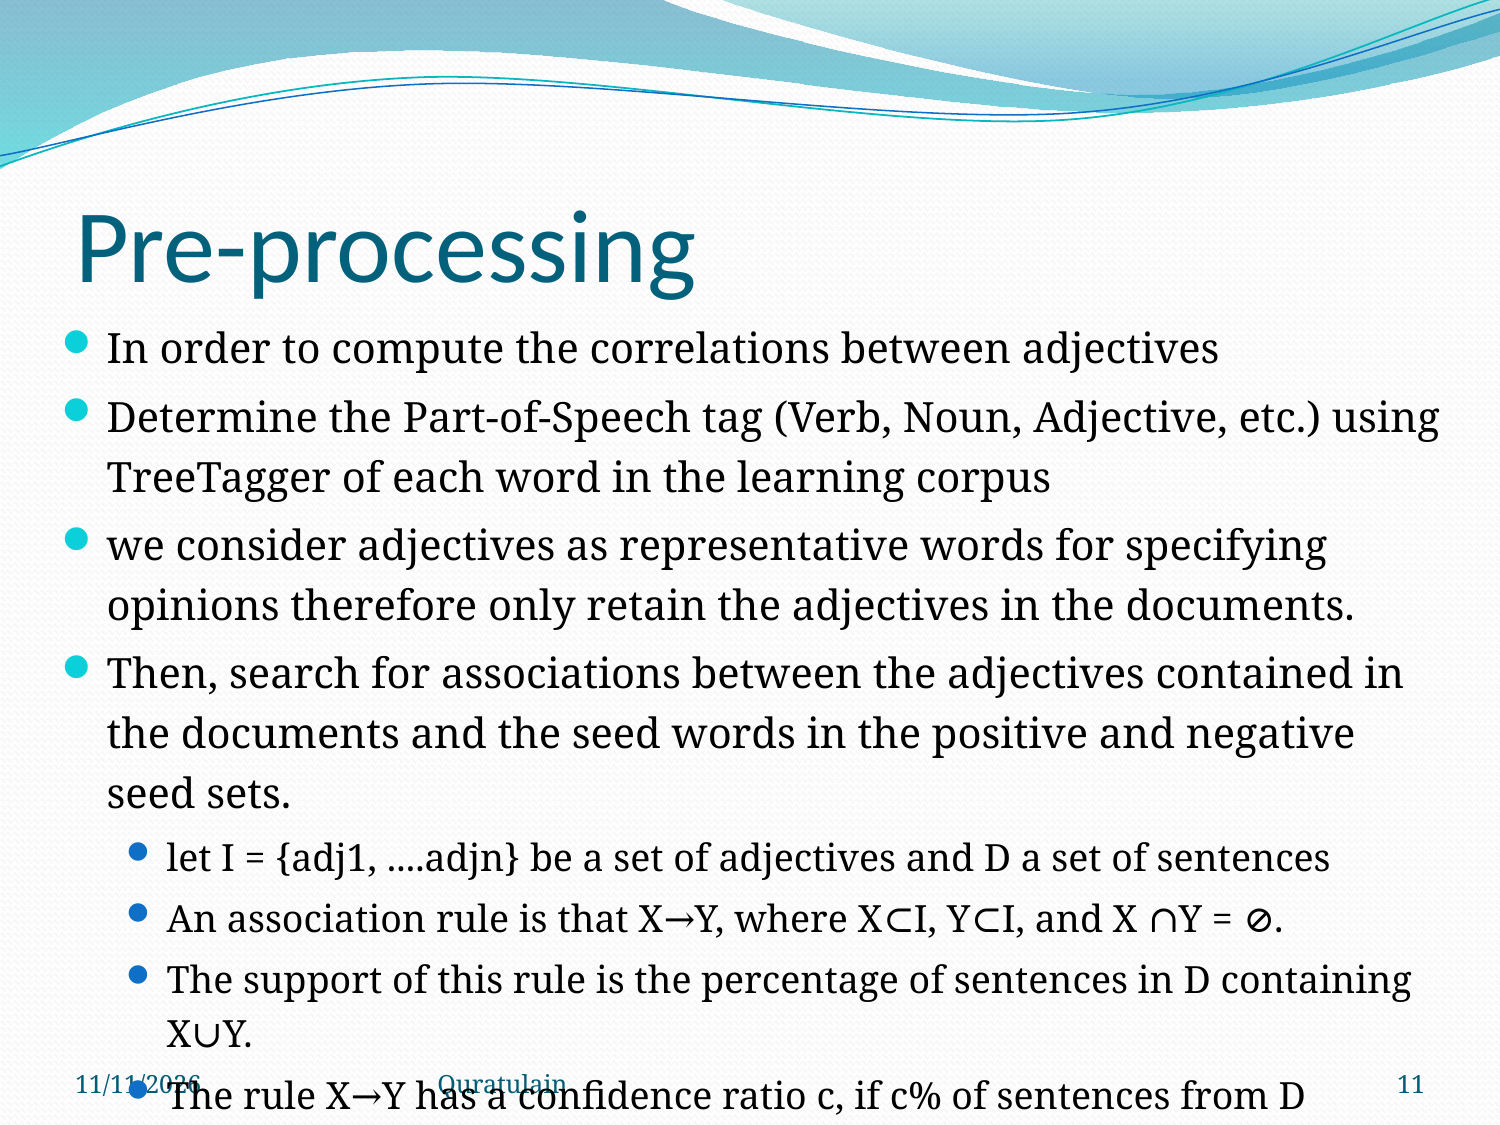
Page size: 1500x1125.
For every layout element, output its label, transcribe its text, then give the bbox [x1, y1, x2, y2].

slide_number 11 [1299, 1042, 1425, 1103]
title Pre-processing [75, 115, 1425, 303]
footer Quratulain [437, 1042, 988, 1103]
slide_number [75, 1042, 425, 1103]
list In order to compute the correlations between adjectives Determine the Part-of-Speech tag (Verb, Noun, Adjective, etc.) using TreeTagger of each word in the learning corpus we consider adjectives as representative words for specifying opinions therefore only retain the adjectives in the documents. Then, search for associations between the adjectives contained in the documents and the seed words in the positive and negative seed sets. let I = {adj1, ....adjn} be a set of adjectives and D a set of sentences An association rule is that X→Y, where X⊂I, Y⊂I, and X ∩Y = ⊘. The support of this rule is the percentage of sentences in D containing X∪Y. The rule X→Y has a confidence ratio c, if c% of sentences from D containing X also contain Y [46, 304, 1465, 1067]
